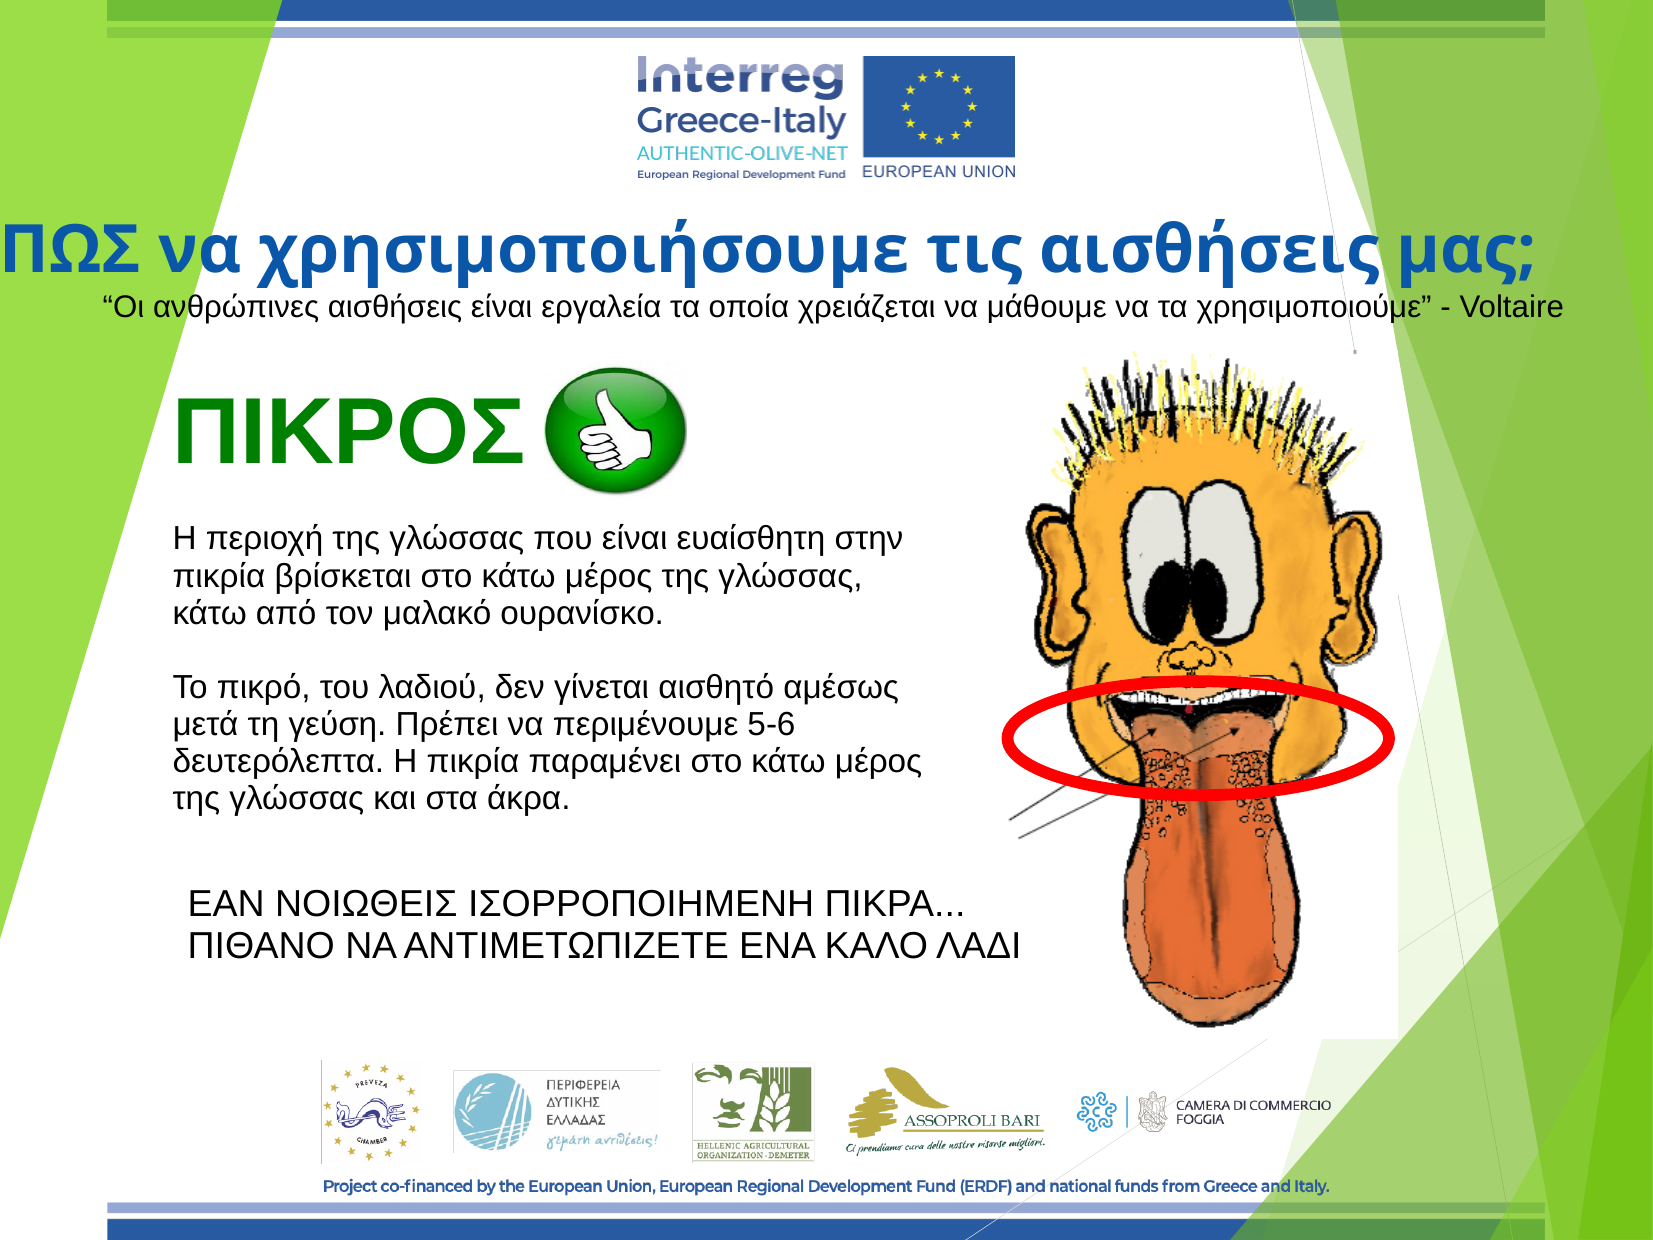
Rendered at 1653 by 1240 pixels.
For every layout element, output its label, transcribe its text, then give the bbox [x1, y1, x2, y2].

text_box ΕΑΝ ΝΟΙΩΘΕΙΣ ΙΣΟΡΡΟΠΟΙΗΜΕΝΗ ΠΙΚΡΑ... ΠΙΘΑΝΟ ΝΑ ΑΝΤΙΜΕΤΩΠΙΖΕΤΕ ΕΝΑ ΚΑΛΟ ΛΑΔΙ [180, 875, 1003, 975]
picture [637, 56, 1015, 180]
picture [543, 361, 687, 504]
picture [109, 350, 1398, 1240]
picture [272, 0, 1298, 38]
text_box Η περιοχή της γλώσσας που είναι ευαίσθητη στην πικρία βρίσκεται στο κάτω μέρος της γλώσσας, κάτω από τον μαλακό ουρανίσκο. Το πικρό, του λαδιού, δεν γίνεται αισθητό αμέσως μετά τη γεύση. Πρέπει να περιμένουμε 5-6 δευτερόλεπτα. Η πικρία παραμένει στο κάτω μέρος της γλώσσας και στα άκρα. [165, 512, 950, 825]
text_box ΠΙΚΡΟΣ [165, 372, 534, 492]
text_box “Οι ανθρώπινες αισθήσεις είναι εργαλεία τα οποία χρειάζεται να μάθουμε να τα χρησιμοποιούμε” - Voltaire [95, 282, 1574, 367]
text_box ΠΩΣ να χρησιμοποιήσουμε τις αισθήσεις μας; [0, 198, 1545, 294]
